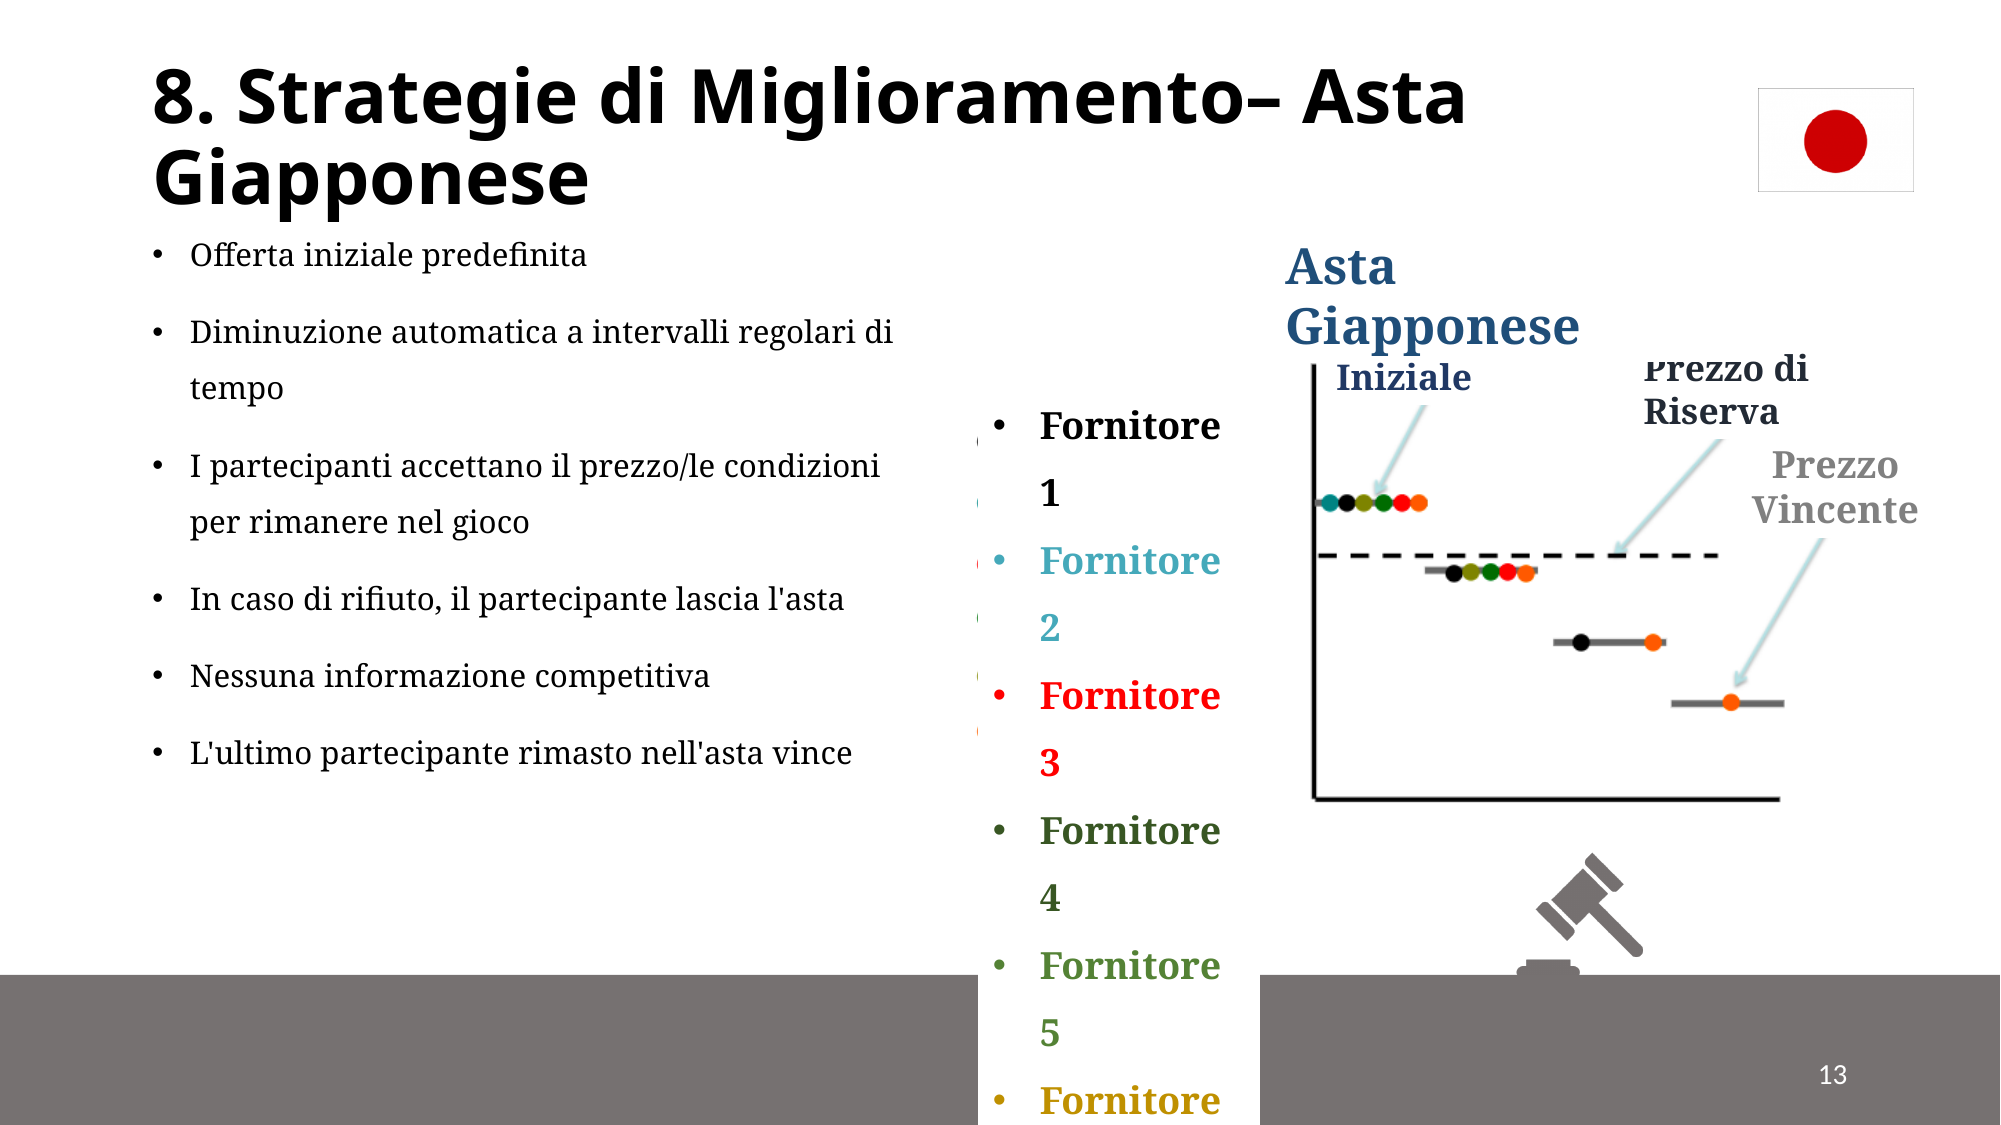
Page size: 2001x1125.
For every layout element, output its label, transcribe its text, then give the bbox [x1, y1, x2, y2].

slide_number 13 [1412, 1042, 1863, 1103]
picture [1504, 840, 1655, 991]
text_box [1260, 974, 2000, 1125]
text_box Offerta iniziale predefinita Diminuzione automatica a intervalli regolari di tempo I partecipanti accettano il prezzo/le condizioni per rimanere nel gioco In caso di rifiuto, il partecipante lascia l'asta Nessuna informazione competitiva L'ultimo partecipante rimasto nell'asta vince [137, 209, 925, 974]
text_box [0, 974, 978, 1125]
picture [954, 224, 1968, 816]
title 8. Strategie di Miglioramento– Asta Giapponese [137, 31, 1863, 249]
picture [1758, 88, 1914, 192]
text_box Fornitore 1 Fornitore 2 Fornitore 3 Fornitore 4 Fornitore 5 Fornitore 6 [978, 816, 1260, 1125]
